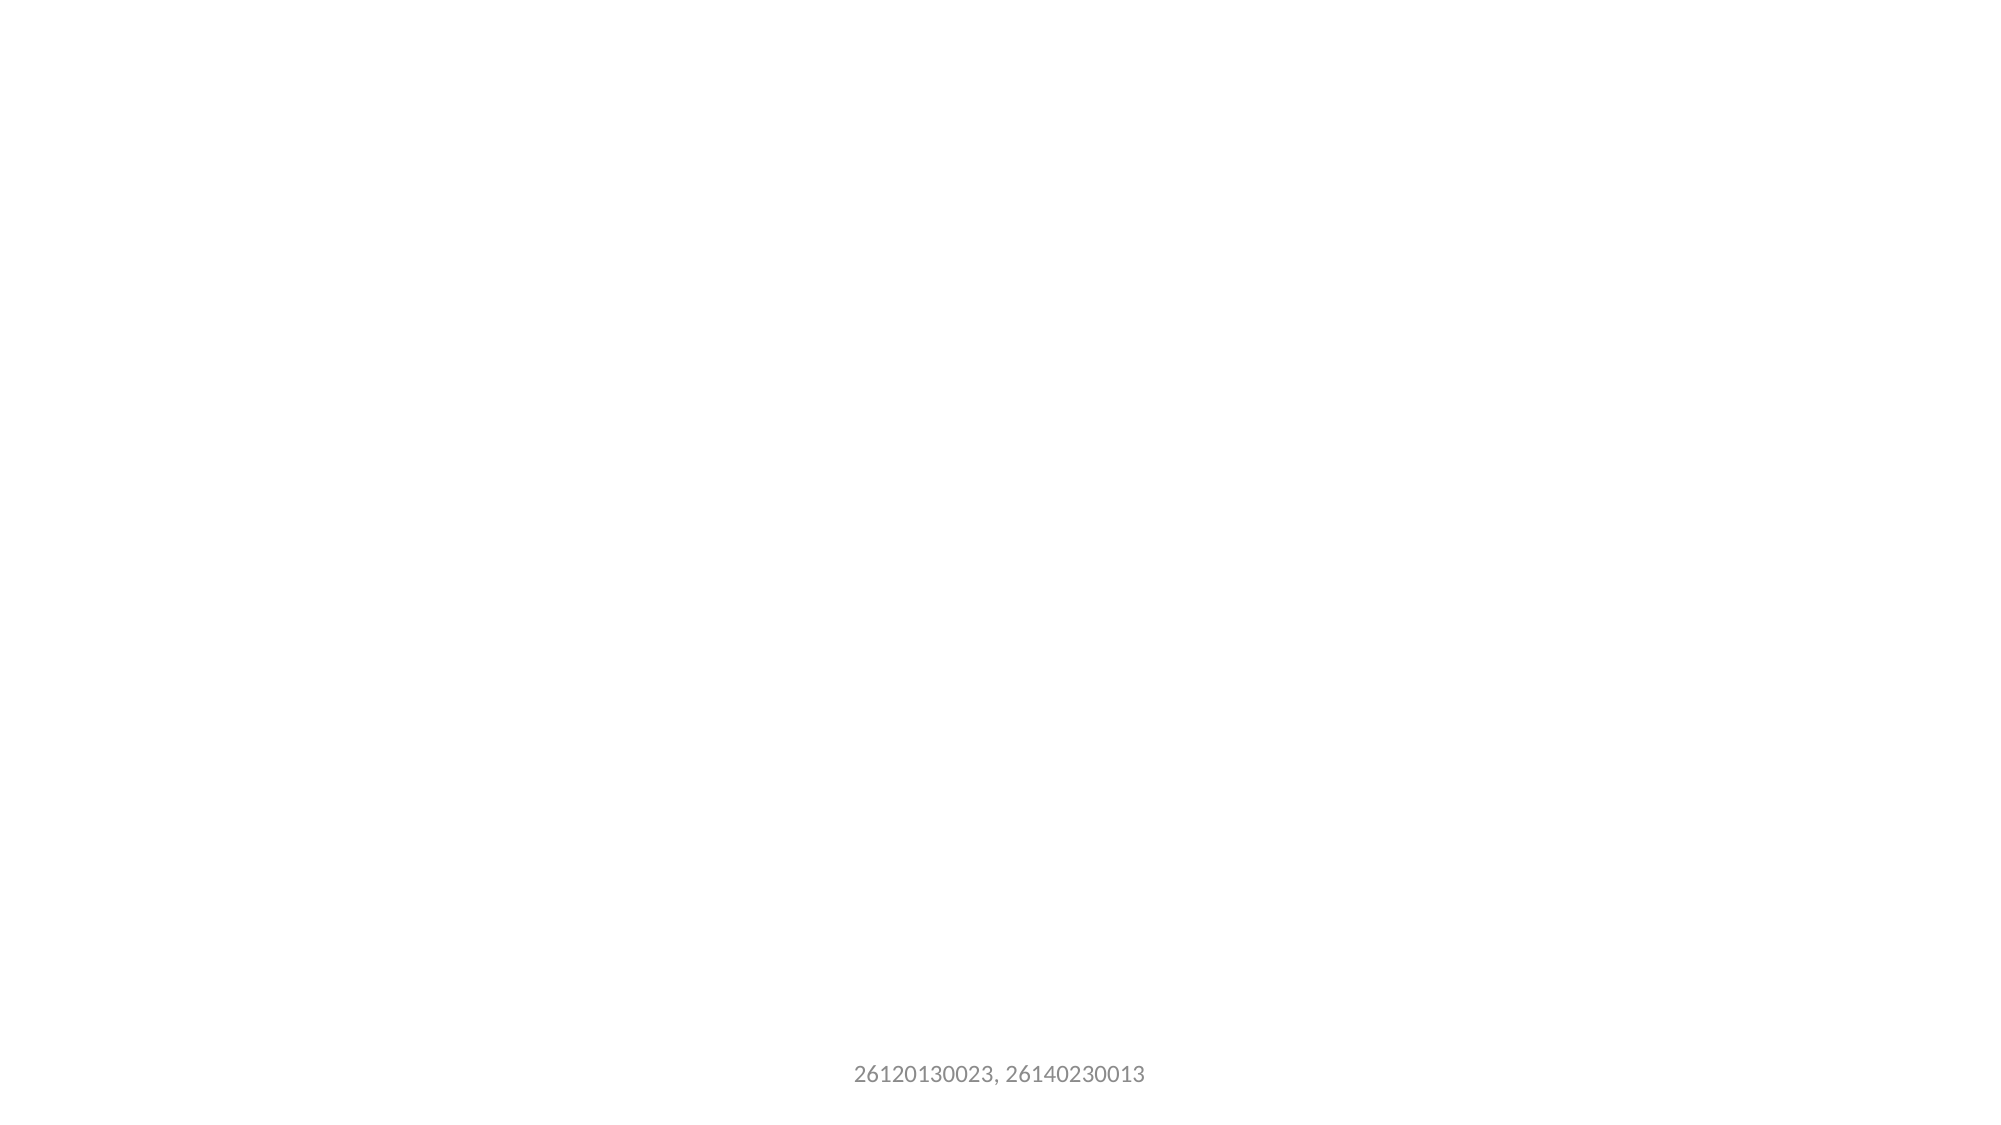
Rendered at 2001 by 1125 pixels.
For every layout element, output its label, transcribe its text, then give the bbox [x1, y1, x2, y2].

footer 26120130023, 26140230013 [662, 1042, 1338, 1103]
